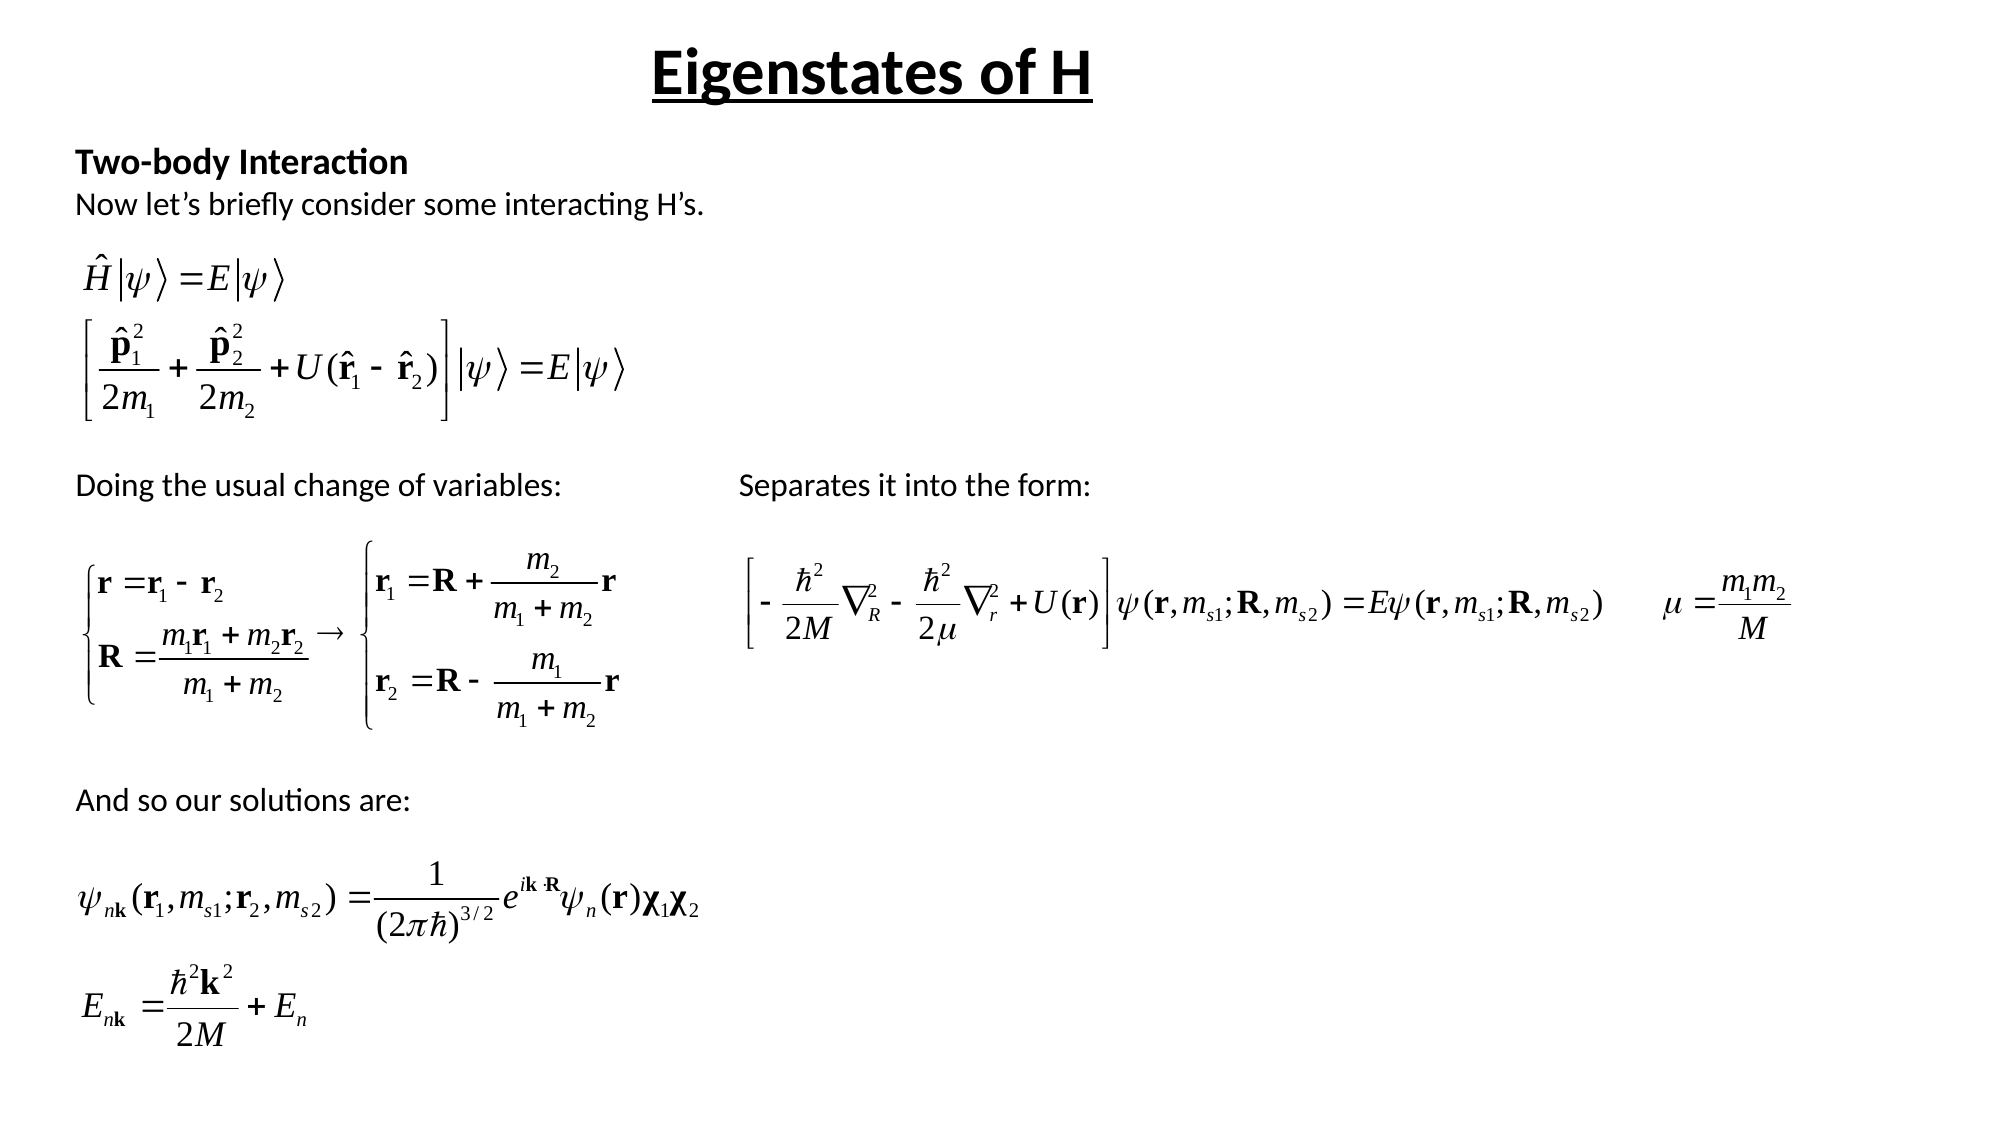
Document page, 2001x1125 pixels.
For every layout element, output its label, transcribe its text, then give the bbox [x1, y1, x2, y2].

text_box Two-body Interaction Now let’s briefly consider some interacting H’s. [60, 129, 752, 230]
text_box Doing the usual change of variables: [61, 455, 615, 511]
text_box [75, 849, 707, 1054]
text_box Eigenstates of H [637, 20, 1473, 115]
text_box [76, 247, 631, 429]
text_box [75, 533, 628, 738]
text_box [739, 550, 1798, 656]
text_box And so our solutions are: [61, 770, 615, 826]
text_box Separates it into the form: [724, 455, 1294, 511]
